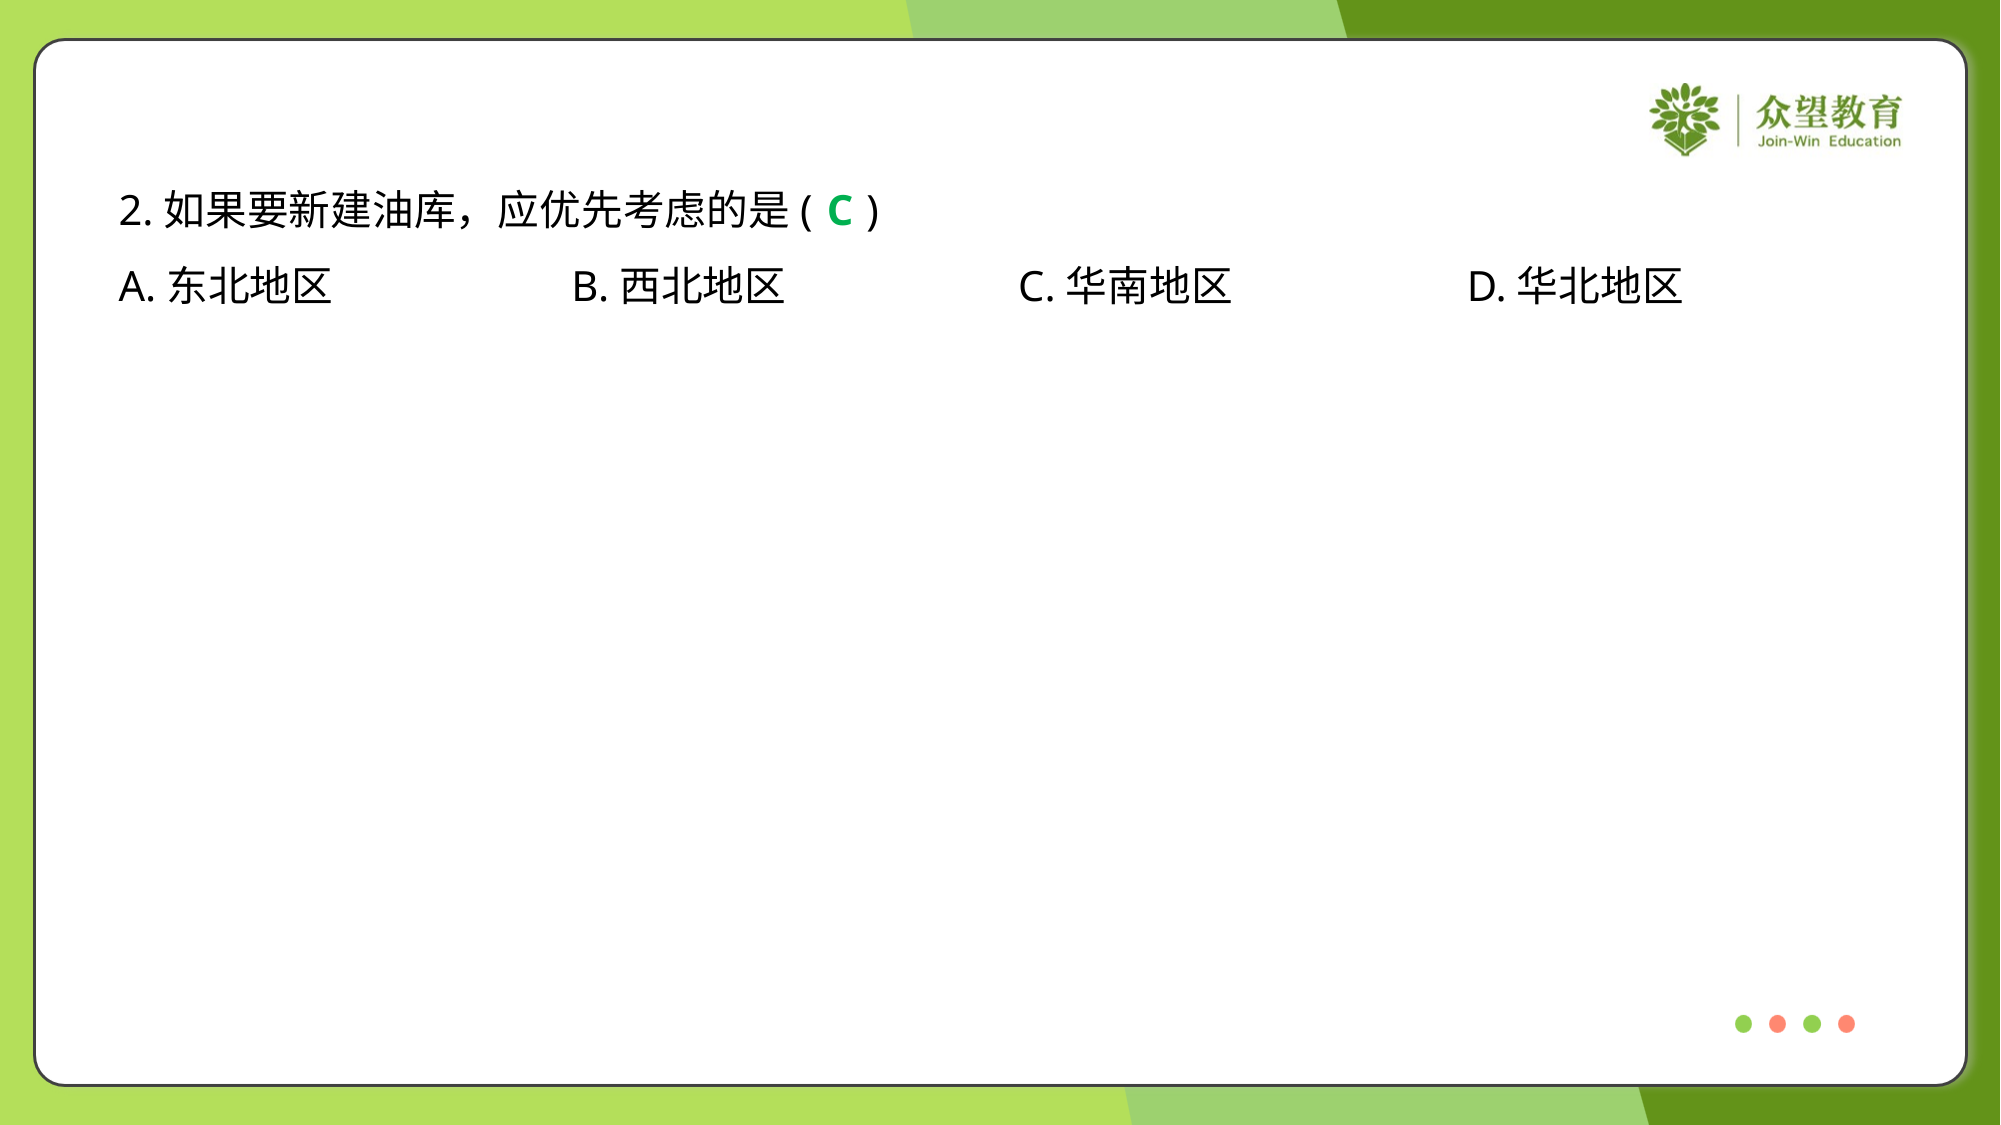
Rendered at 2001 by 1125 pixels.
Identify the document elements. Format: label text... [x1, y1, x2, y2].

text_box C [810, 158, 870, 226]
text_box 2.如果要新建油库，应优先考虑的是( ) [870, 158, 1883, 226]
text_box 2.如果要新建油库，应优先考虑的是( ) [118, 158, 810, 226]
picture [0, 0, 2000, 1125]
text_box A.东北地区 B.西北地区 C.华南地区 D.华北地区 [118, 234, 1883, 302]
